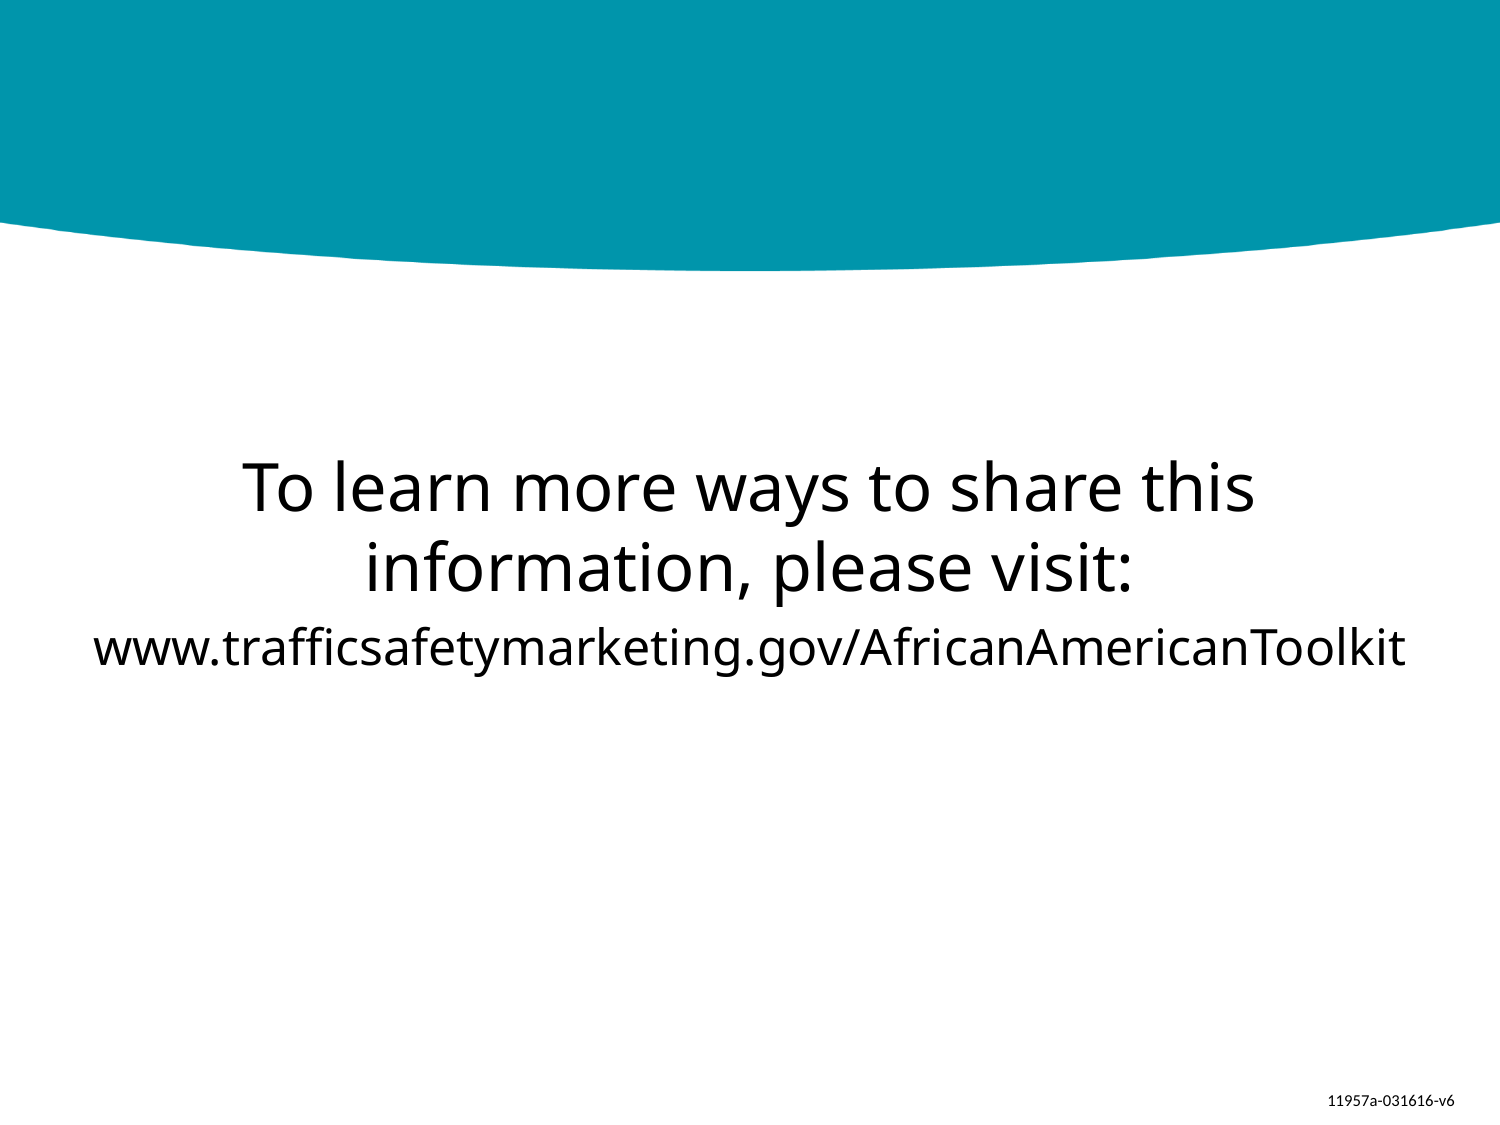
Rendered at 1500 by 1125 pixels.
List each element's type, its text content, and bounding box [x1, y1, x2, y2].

text_box 11957a-031616-v6 [1312, 1082, 1488, 1117]
picture [0, 0, 1500, 1125]
list To learn more ways to share this information, please visit: www.trafficsafetymarketing.gov/AfricanAmericanToolkit [75, 437, 1425, 1005]
